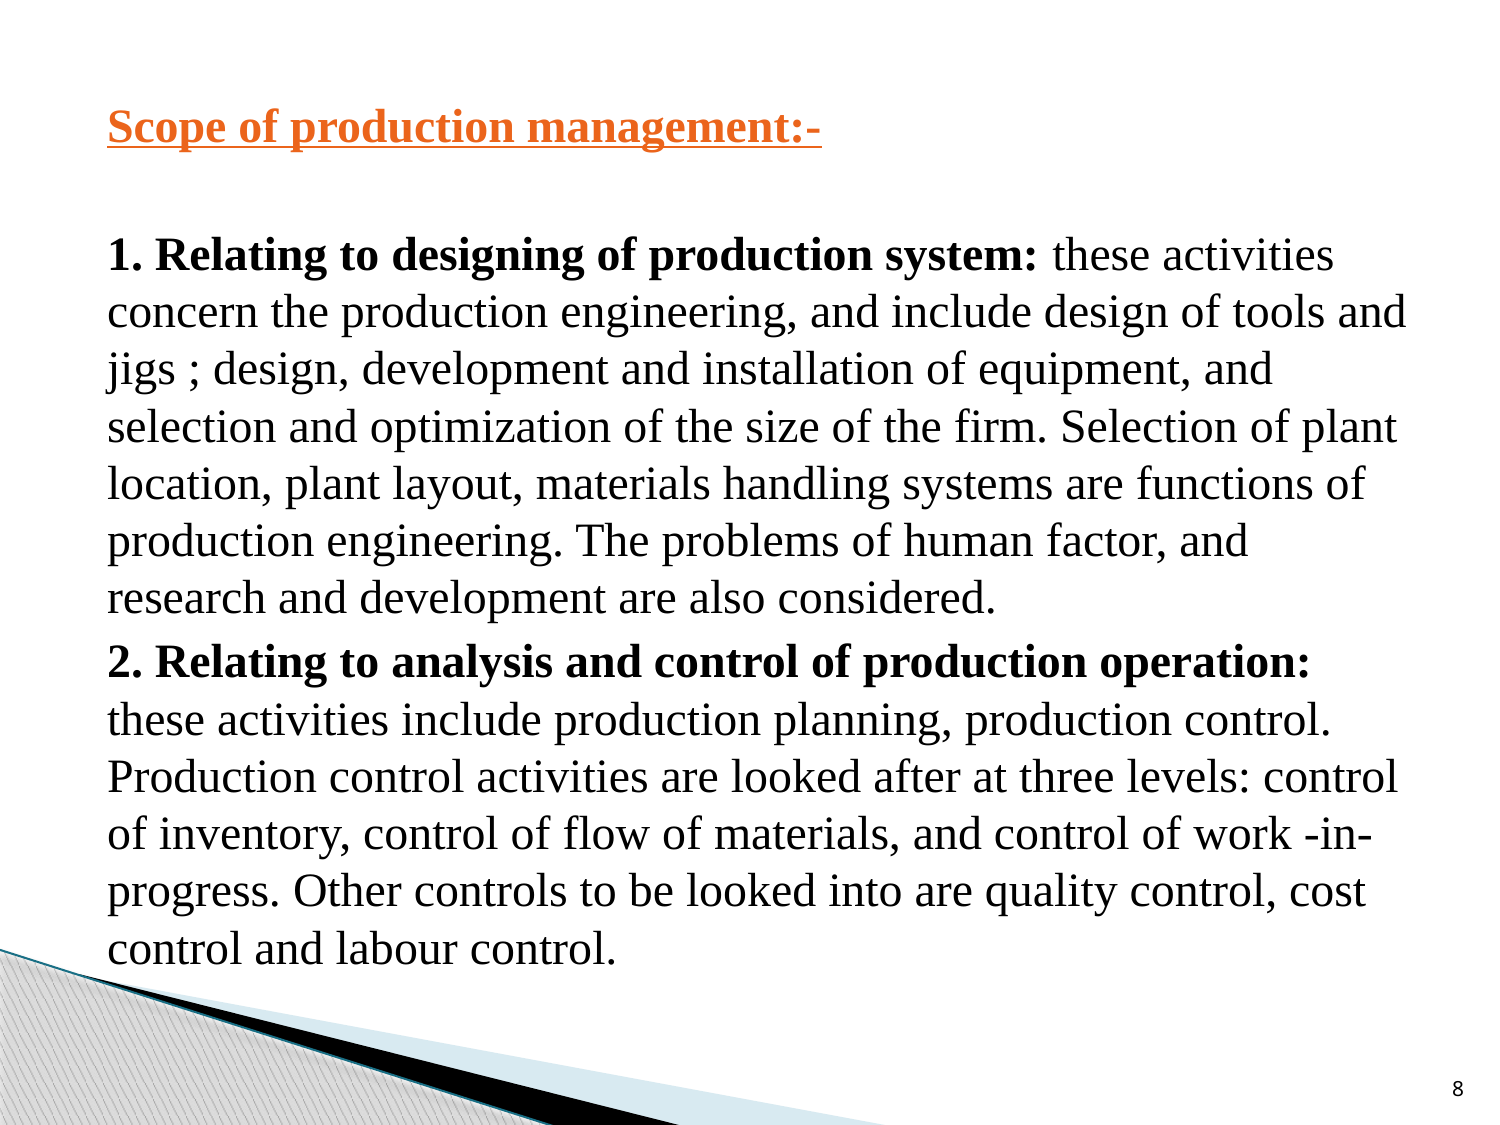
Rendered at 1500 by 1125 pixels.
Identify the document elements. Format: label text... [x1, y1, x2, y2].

list Scope of production management:- 1. Relating to designing of production system: these activities concern the production engineering, and include design of tools and jigs ; design, development and installation of equipment, and selection and optimization of the size of the firm. Selection of plant location, plant layout, materials handling systems are functions of production engineering. The problems of human factor, and research and development are also considered. 2. Relating to analysis and control of production operation: these activities include production planning, production control. Production control activities are looked after at three levels: control of inventory, control of flow of materials, and control of work -in- progress. Other controls to be looked into are quality control, cost control and labour control. [75, 87, 1425, 986]
slide_number 8 [1418, 1051, 1479, 1112]
